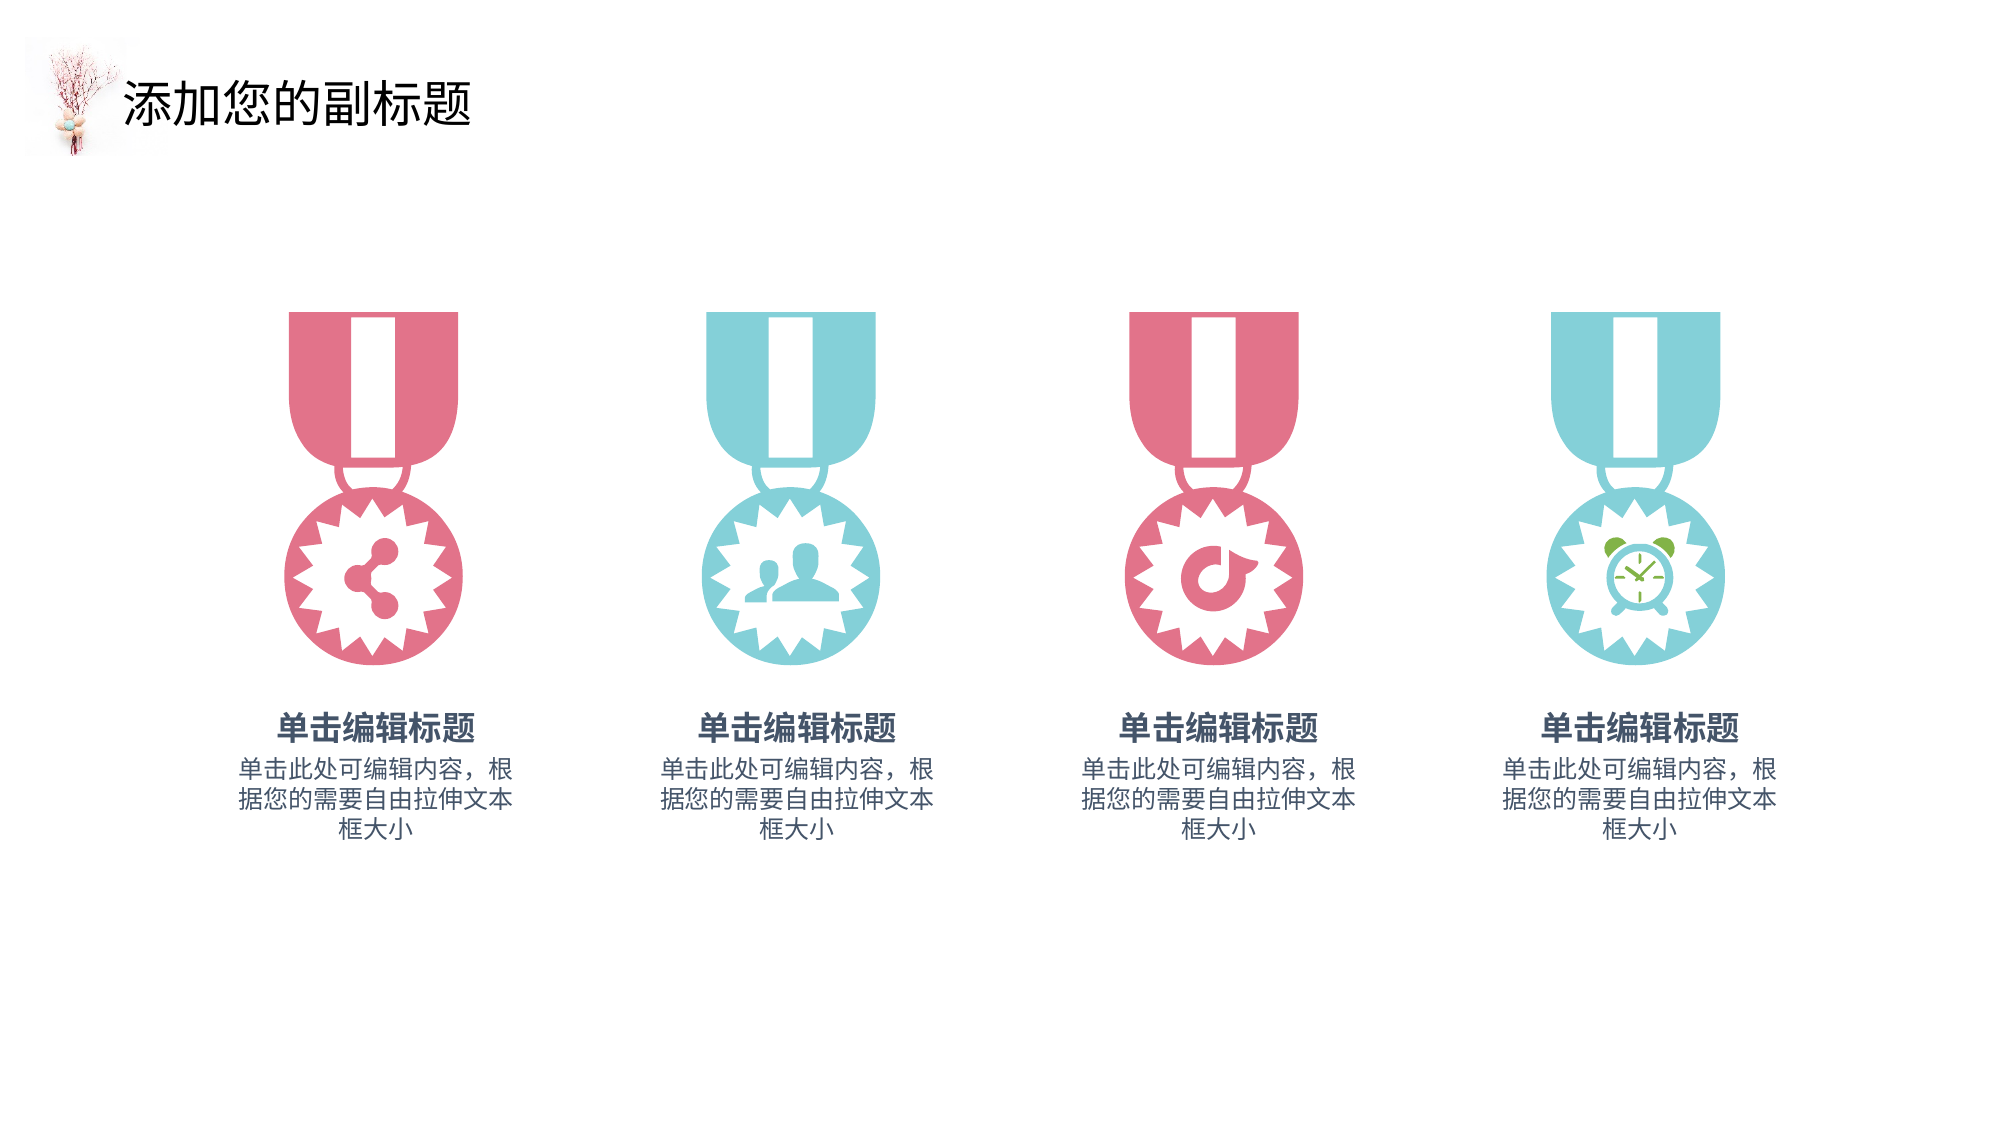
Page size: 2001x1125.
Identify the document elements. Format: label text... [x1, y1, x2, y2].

text_box [1652, 537, 1675, 558]
text_box [701, 312, 881, 666]
text_box 单击编辑标题 [1072, 706, 1365, 747]
text_box [1614, 575, 1626, 579]
text_box [1124, 312, 1304, 666]
text_box [1604, 537, 1627, 558]
text_box [1652, 575, 1665, 579]
text_box [1638, 591, 1642, 603]
text_box [284, 312, 463, 666]
text_box [744, 560, 779, 603]
text_box [1180, 545, 1259, 612]
text_box [344, 538, 399, 620]
text_box 单击编辑标题 [230, 706, 522, 747]
text_box 单击此处可编辑内容，根据您的需要自由拉伸文本框大小 [1494, 753, 1786, 844]
text_box [1624, 560, 1656, 582]
text_box 单击此处可编辑内容，根据您的需要自由拉伸文本框大小 [651, 753, 943, 844]
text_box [24, 37, 547, 156]
text_box [1638, 553, 1642, 564]
text_box 单击编辑标题 [651, 706, 943, 747]
text_box 单击此处可编辑内容，根据您的需要自由拉伸文本框大小 [230, 753, 522, 844]
text_box 单击此处可编辑内容，根据您的需要自由拉伸文本框大小 [1073, 753, 1365, 844]
text_box [1606, 543, 1674, 616]
text_box [772, 543, 839, 602]
text_box [1546, 312, 1726, 666]
text_box 单击编辑标题 [1494, 706, 1786, 747]
